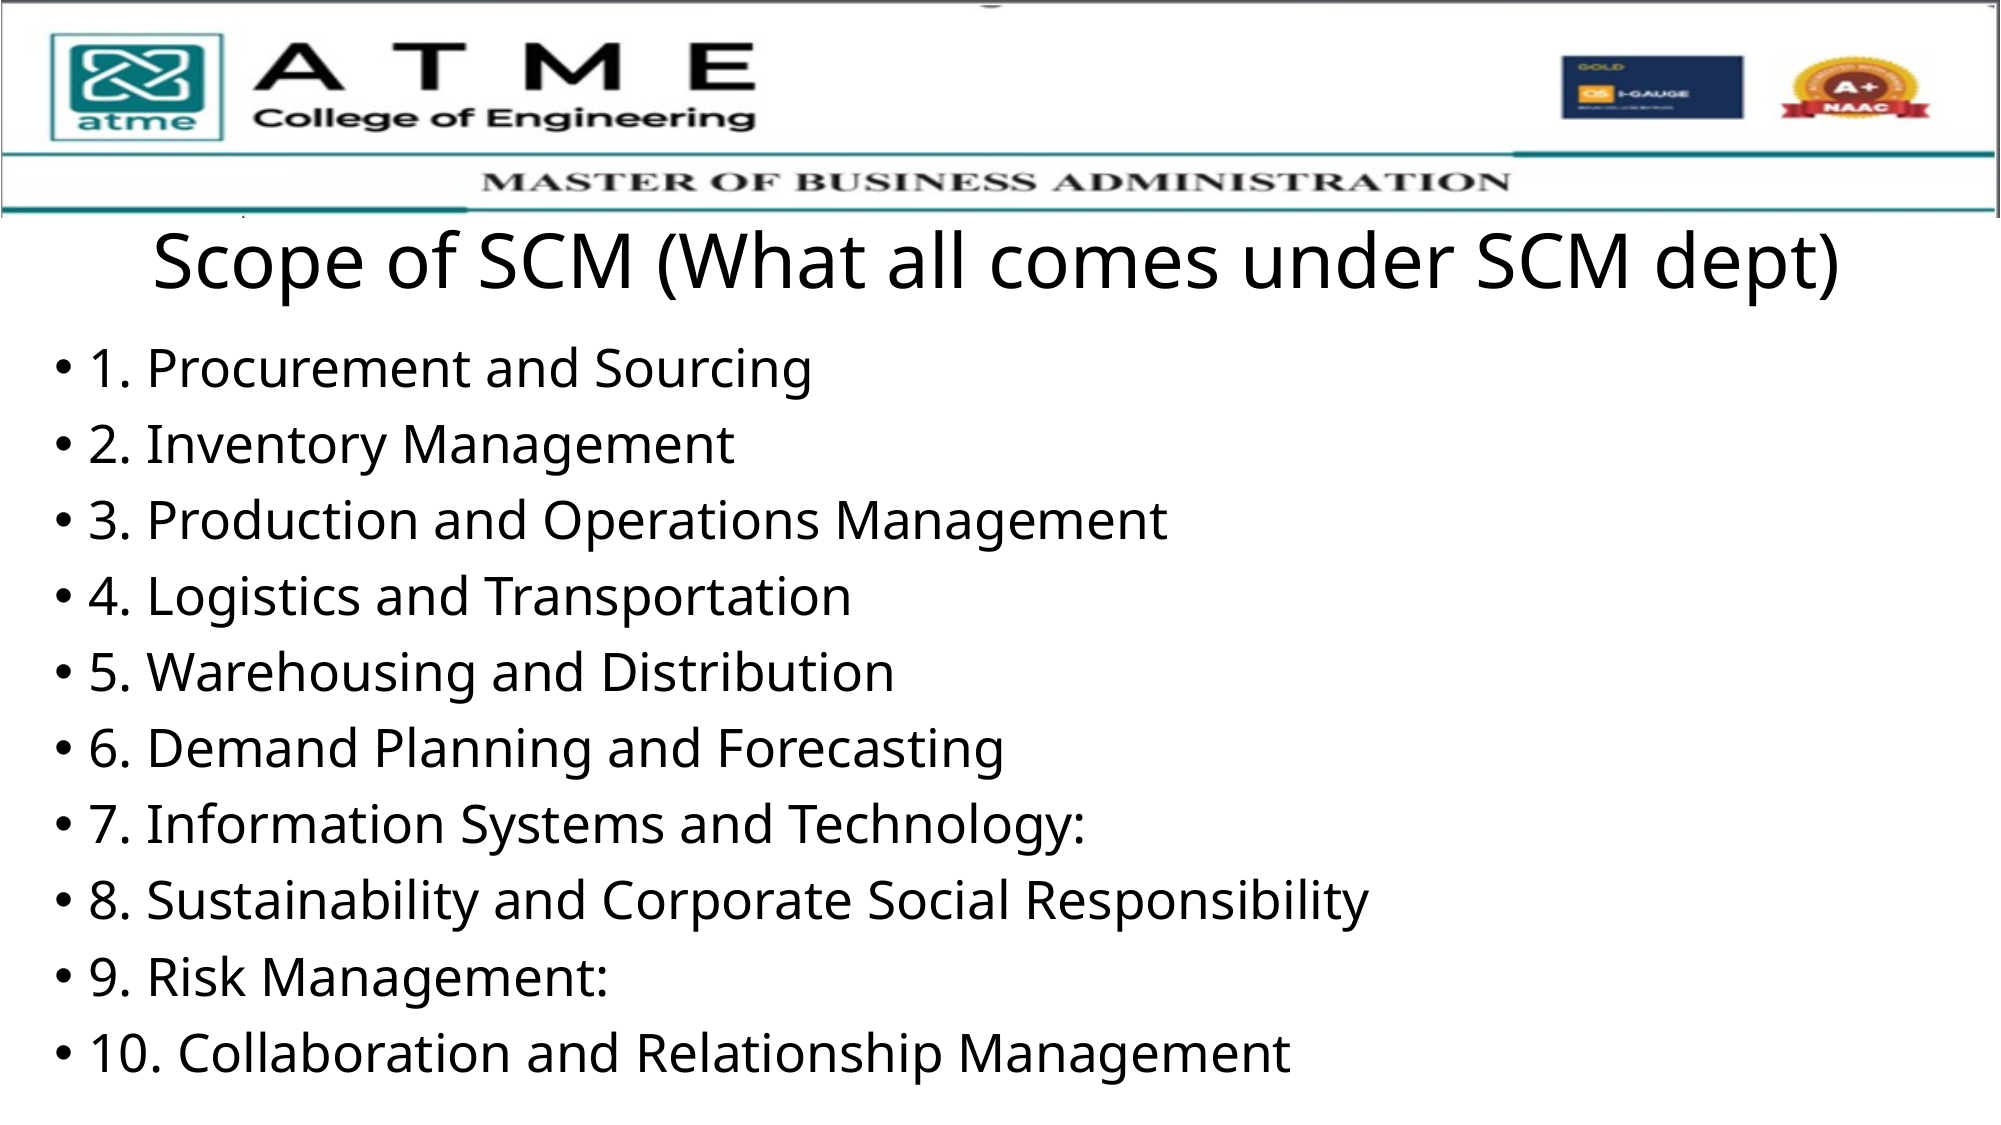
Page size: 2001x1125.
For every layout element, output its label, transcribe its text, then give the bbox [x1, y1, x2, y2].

list 1. Procurement and Sourcing 2. Inventory Management 3. Production and Operations Management 4. Logistics and Transportation 5. Warehousing and Distribution 6. Demand Planning and Forecasting 7. Information Systems and Technology: 8. Sustainability and Corporate Social Responsibility 9. Risk Management: 10. Collaboration and Relationship Management [39, 333, 1973, 1099]
title Scope of SCM (What all comes under SCM dept) [137, 213, 1863, 314]
picture [1, 0, 2000, 218]
